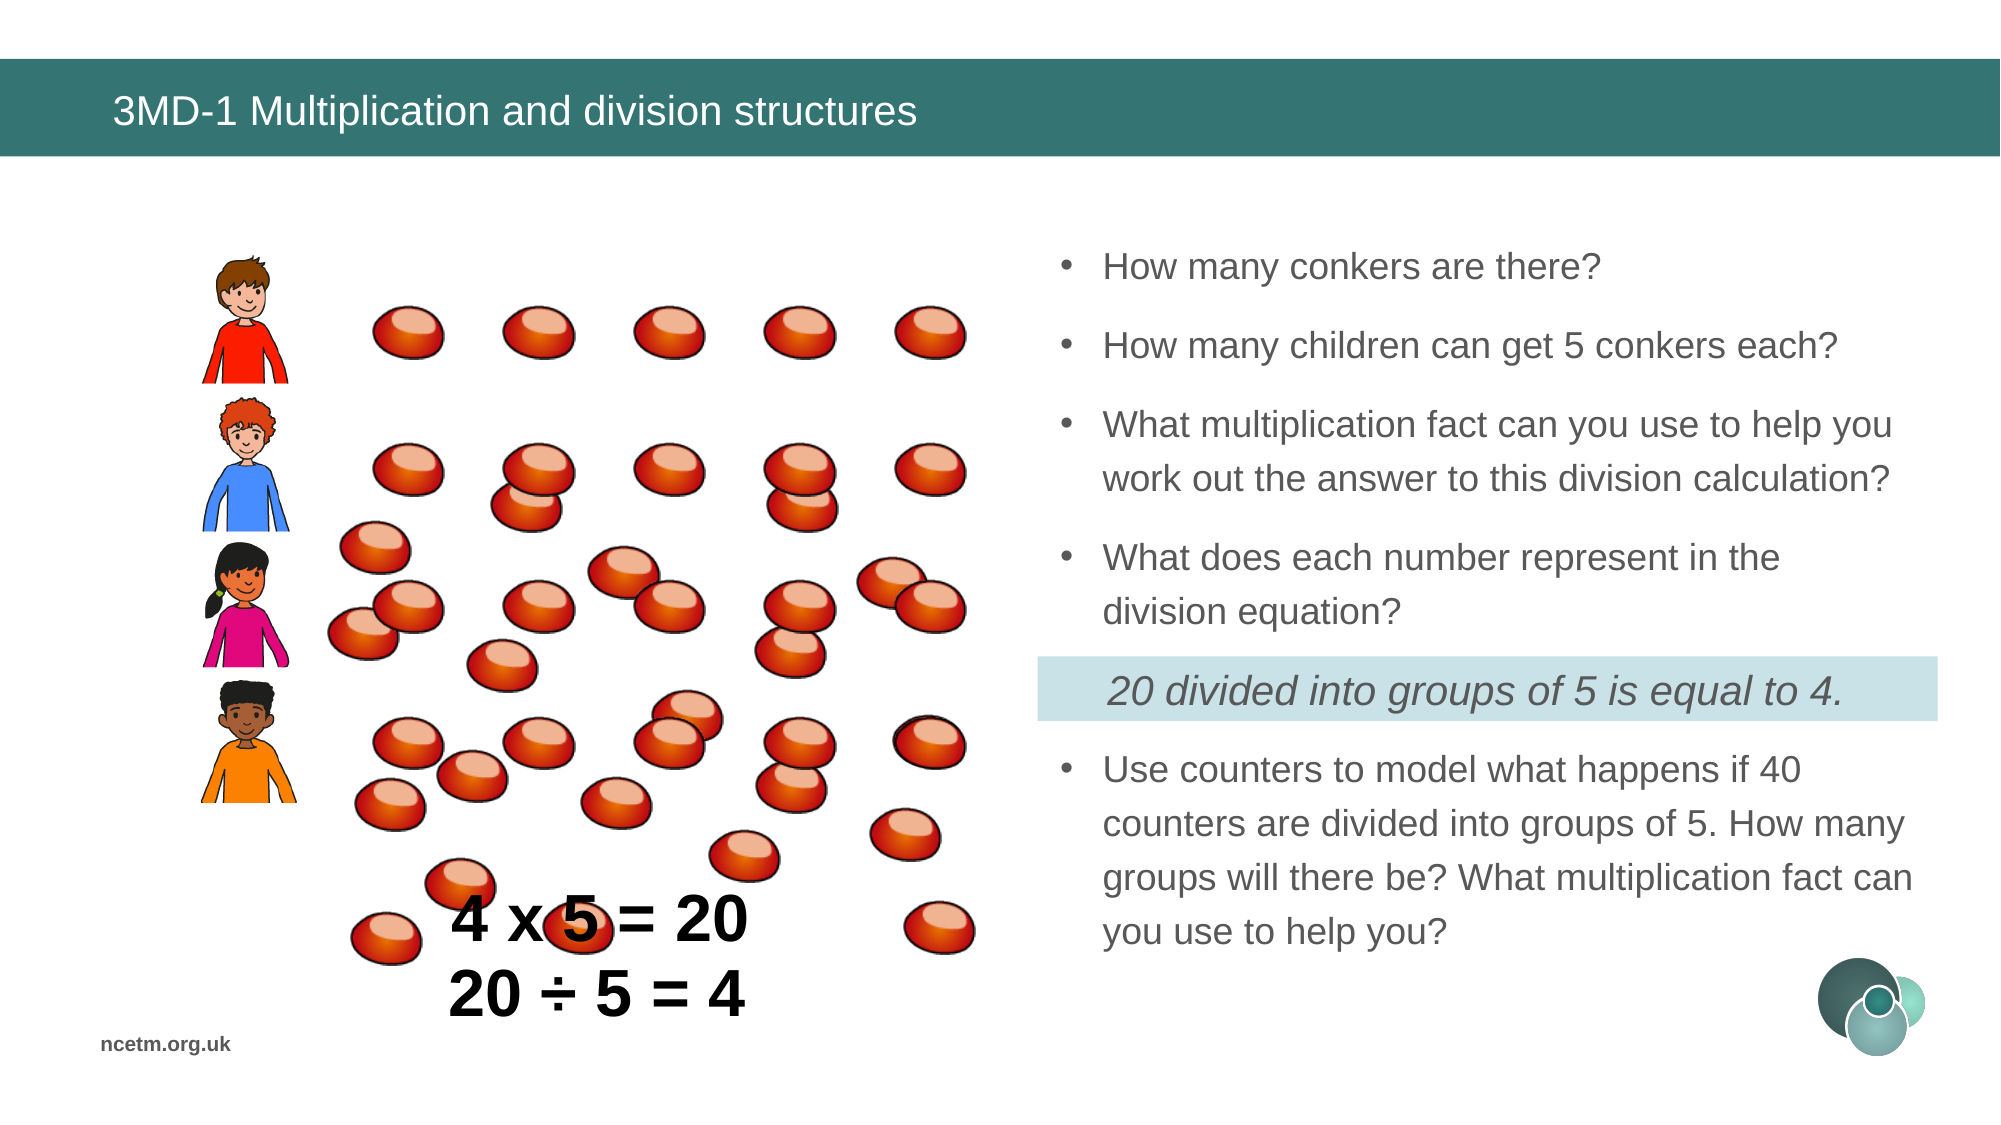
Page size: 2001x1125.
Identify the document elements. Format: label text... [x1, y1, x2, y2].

picture [755, 771, 829, 814]
picture [327, 606, 401, 661]
picture [856, 555, 929, 579]
picture [542, 900, 616, 955]
text_box 20 ÷ 5 = 4 [433, 941, 764, 1037]
picture [353, 777, 427, 832]
picture [580, 775, 653, 831]
picture [869, 807, 942, 862]
text_box How many conkers are there? How many children can get 5 conkers each? What multiplication fact can you use to help you work out the answer to this division calculation? What does each number represent in the division equation? Use counters to model what happens if 40 counters are divided into groups of 5. How many groups will there be? What multiplication fact can you use to help you? [1045, 722, 1930, 899]
text_box 20 divided into groups of 5 is equal to 4. [1037, 656, 1938, 722]
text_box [372, 579, 967, 634]
picture [350, 857, 497, 966]
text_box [372, 442, 967, 497]
picture [1818, 958, 1925, 1056]
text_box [372, 715, 967, 771]
picture [765, 497, 839, 533]
picture [338, 520, 412, 575]
title 3MD-1 Multiplication and division structures [97, 76, 1945, 147]
text_box 4 x 5 = 20 [436, 867, 776, 962]
picture [754, 634, 827, 679]
picture [707, 828, 781, 884]
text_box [188, 255, 318, 960]
picture [651, 688, 725, 715]
picture [435, 771, 509, 804]
text_box How many conkers are there? How many children can get 5 conkers each? What multiplication fact can you use to help you work out the answer to this division calculation? What does each number represent in the division equation? Use counters to model what happens if 40 counters are divided into groups of 5. How many groups will there be? What multiplication fact can you use to help you? [1045, 225, 1930, 656]
picture [490, 497, 564, 533]
picture [587, 545, 661, 579]
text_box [372, 305, 967, 361]
picture [902, 900, 976, 955]
picture [465, 637, 539, 693]
